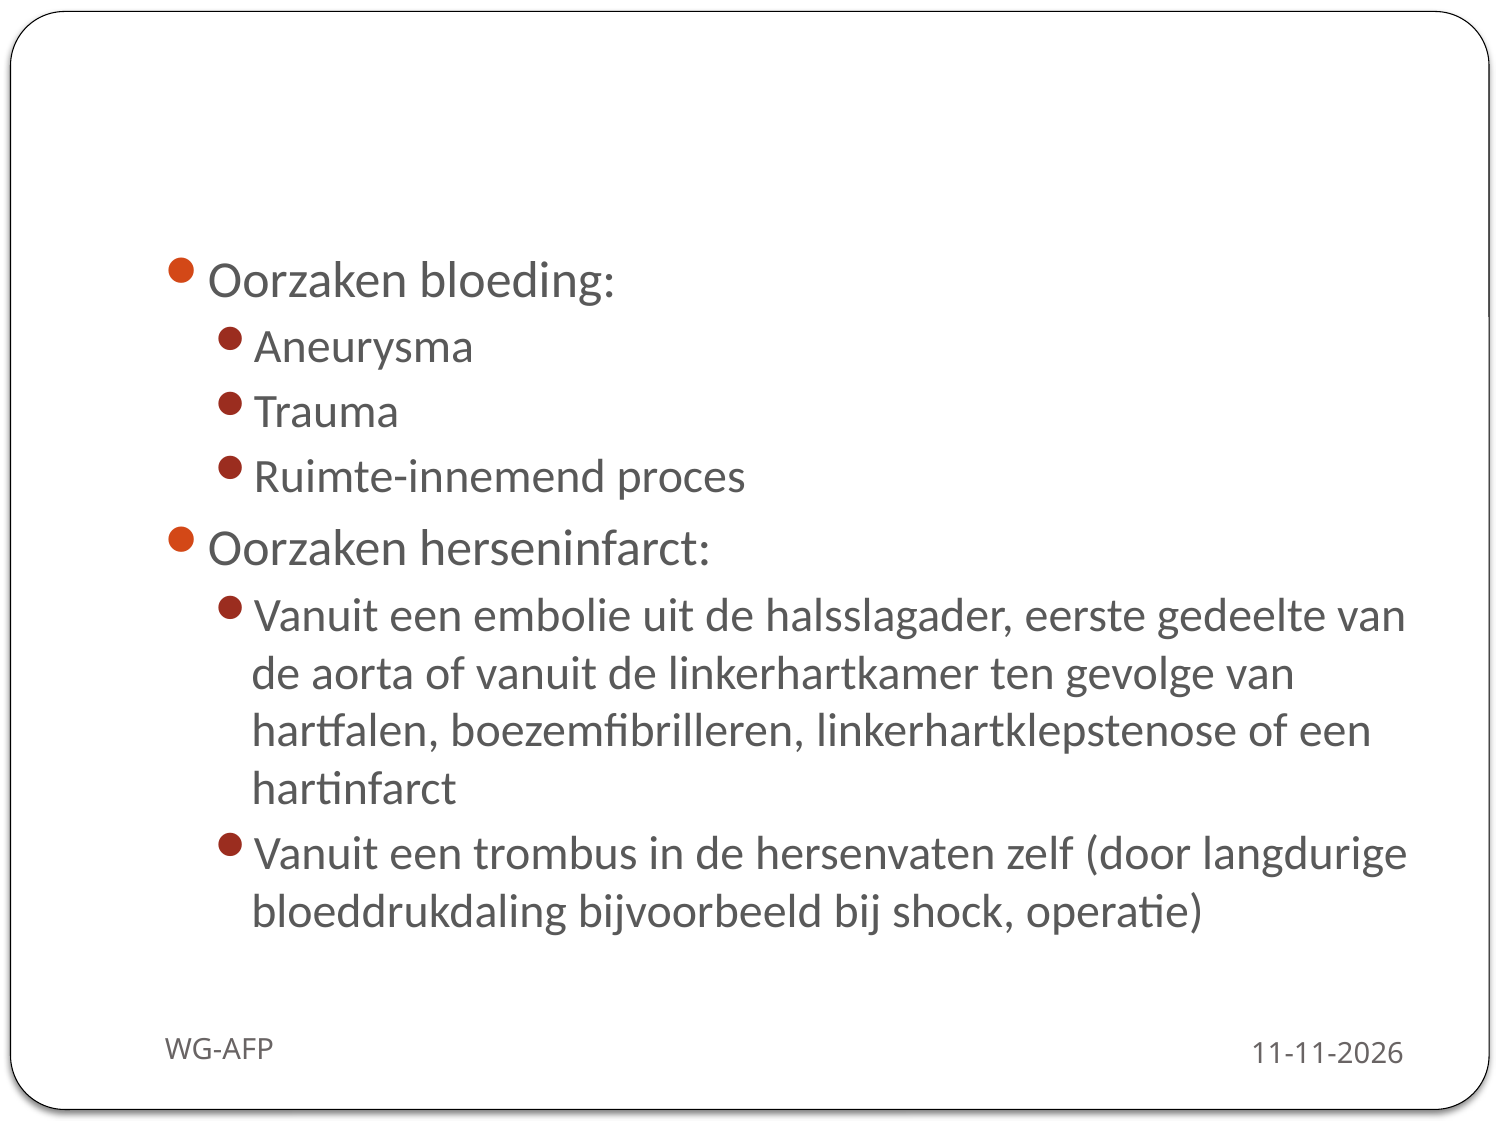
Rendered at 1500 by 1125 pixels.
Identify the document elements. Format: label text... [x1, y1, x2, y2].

footer WG-AFP [150, 1012, 800, 1088]
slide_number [1012, 1015, 1419, 1094]
list Oorzaken bloeding: Aneurysma Trauma Ruimte-innemend proces Oorzaken herseninfarct: Vanuit een embolie uit de halsslagader, eerste gedeelte van de aorta of vanuit de linkerhartkamer ten gevolge van hartfalen, boezemfibrilleren, linkerhartklepstenose of een hartinfarct Vanuit een trombus in de hersenvaten zelf (door langdurige bloeddrukdaling bijvoorbeeld bij shock, operatie) [150, 237, 1425, 988]
